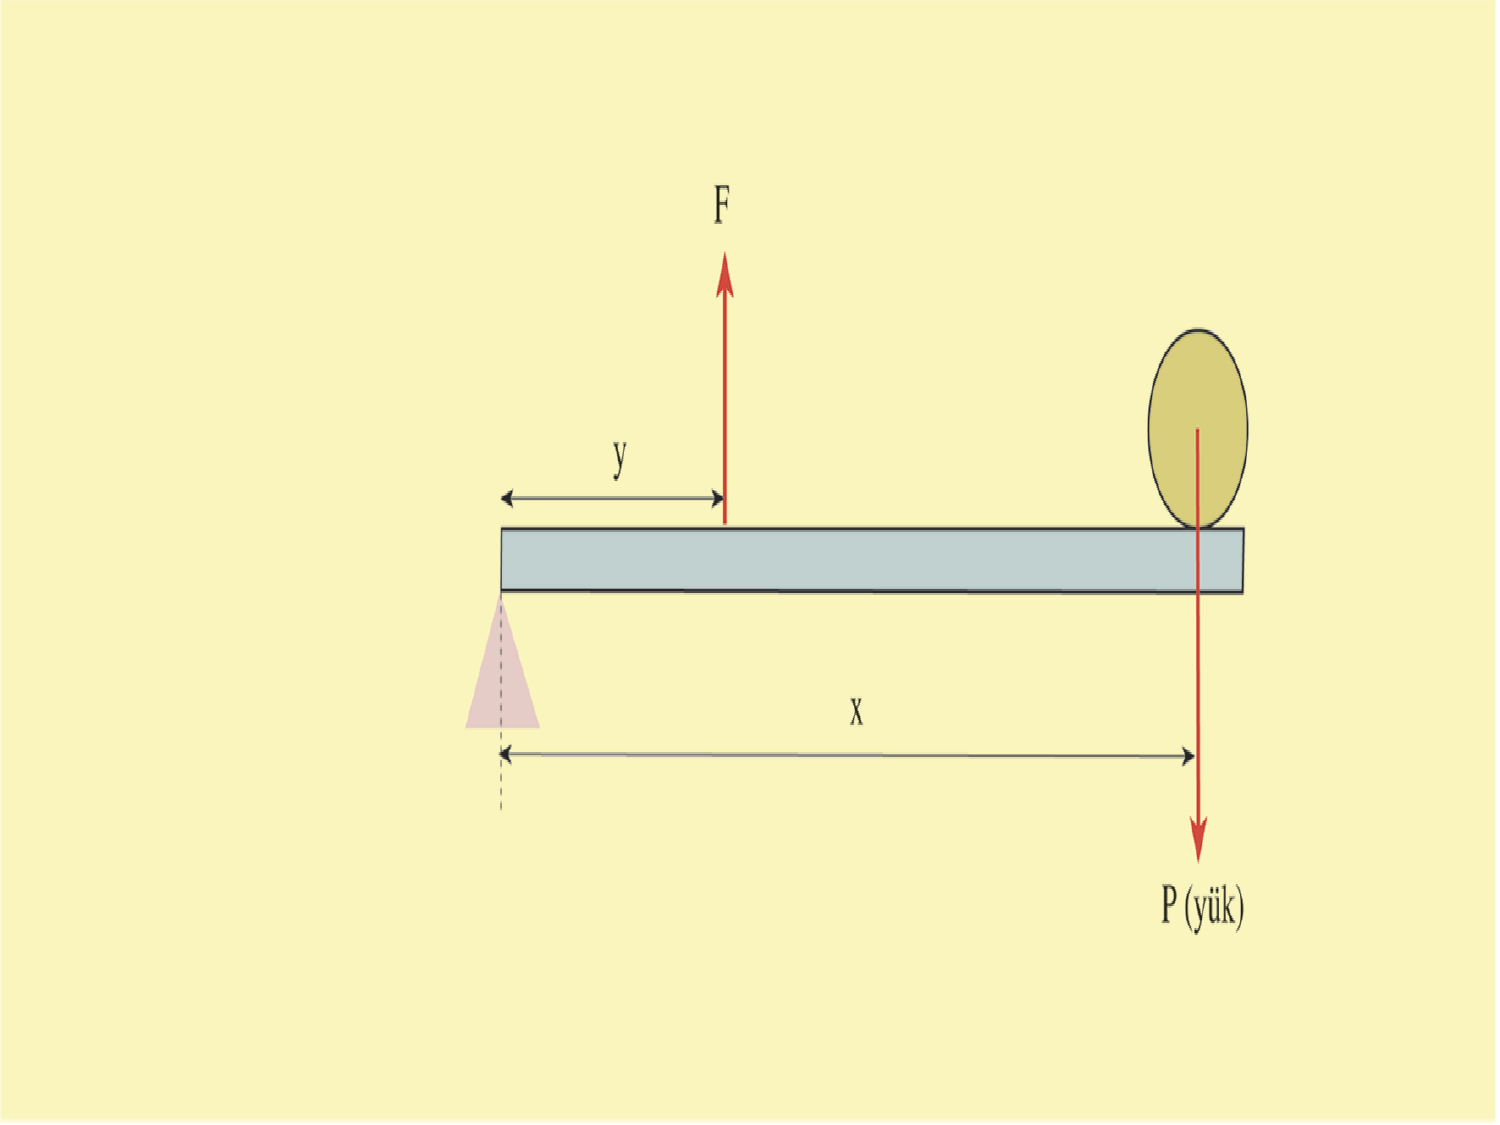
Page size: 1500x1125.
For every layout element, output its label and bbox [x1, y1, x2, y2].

list [0, 0, 1500, 1125]
